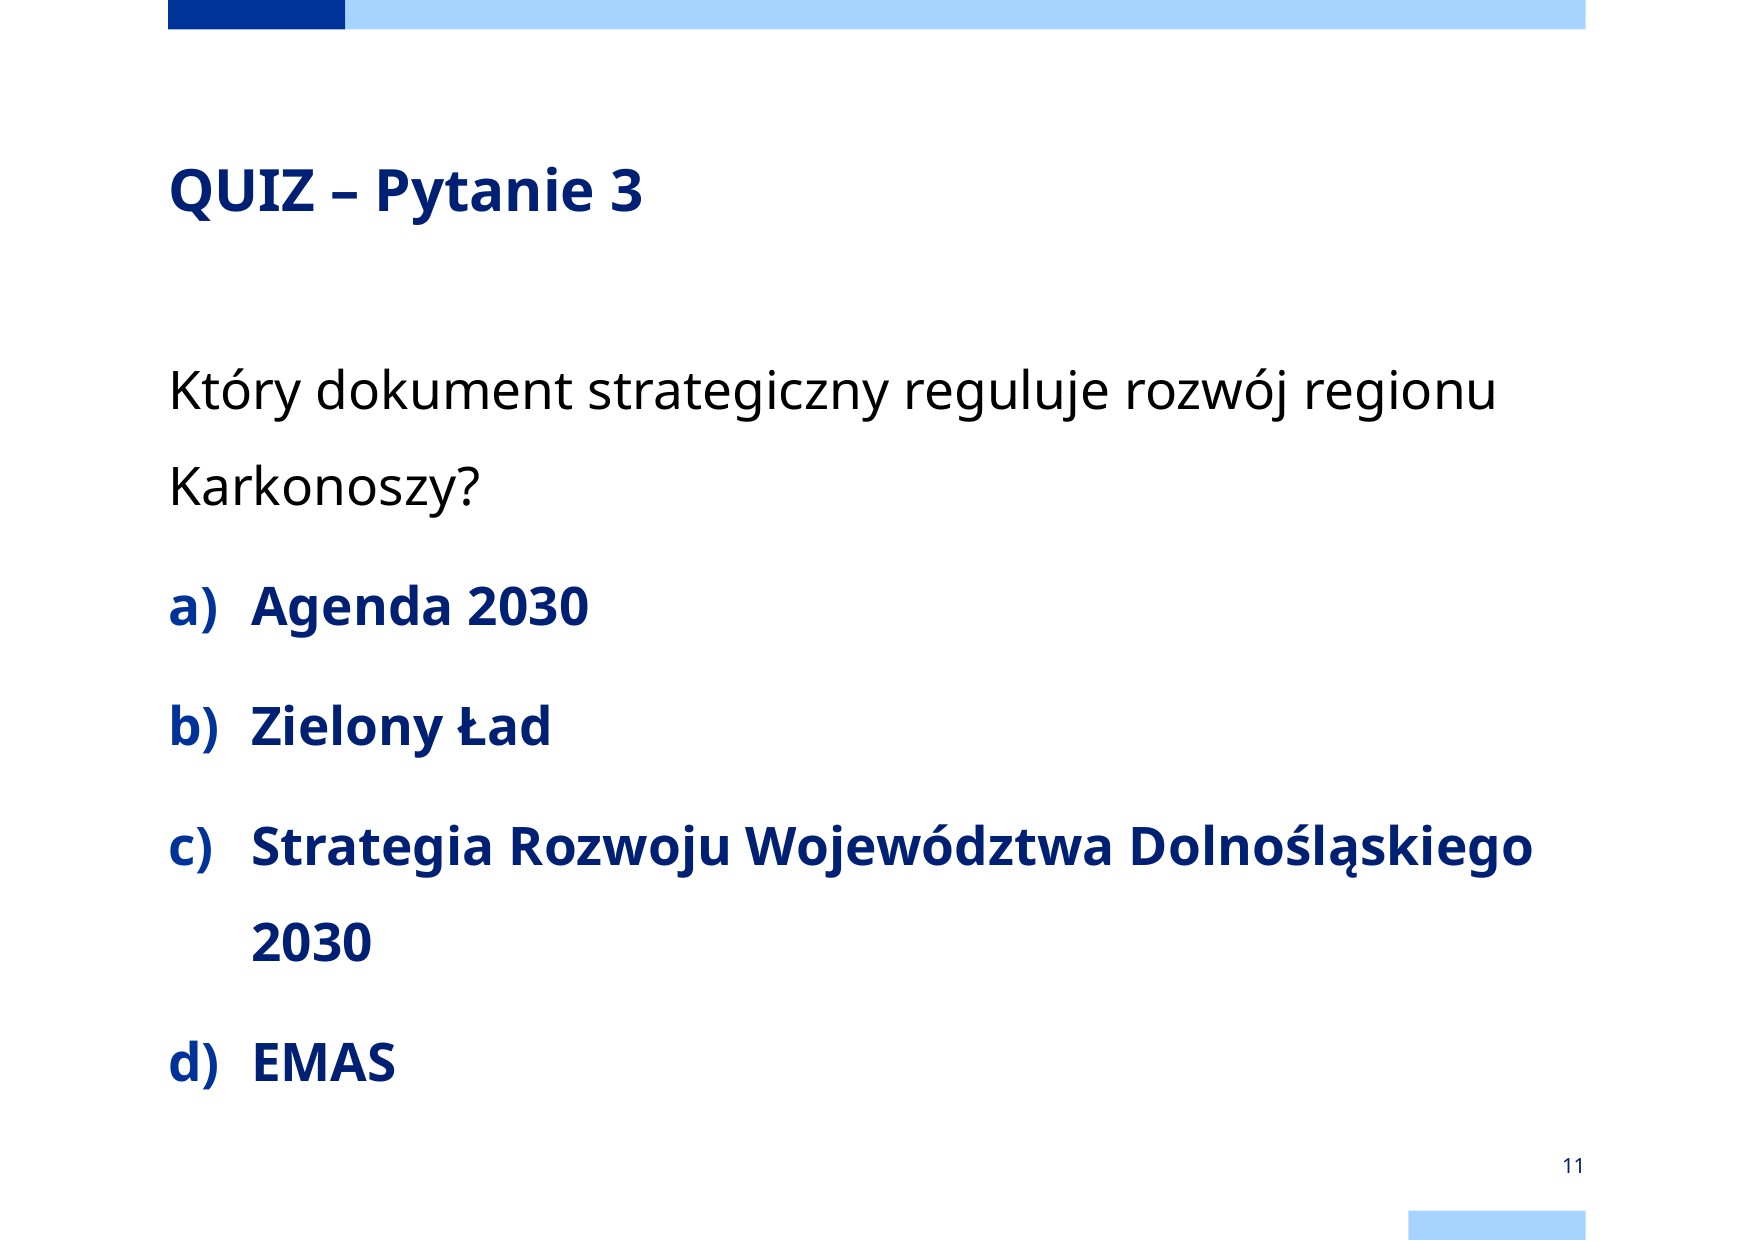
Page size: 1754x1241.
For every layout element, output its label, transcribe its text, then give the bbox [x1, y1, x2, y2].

list Który dokument strategiczny reguluje rozwój regionu Karkonoszy? Agenda 2030 Zielony Ład Strategia Rozwoju Województwa Dolnośląskiego 2030 EMAS [168, 324, 1586, 1093]
slide_number 11 [1408, 1151, 1586, 1182]
title QUIZ – Pytanie 3 [168, 147, 1586, 324]
